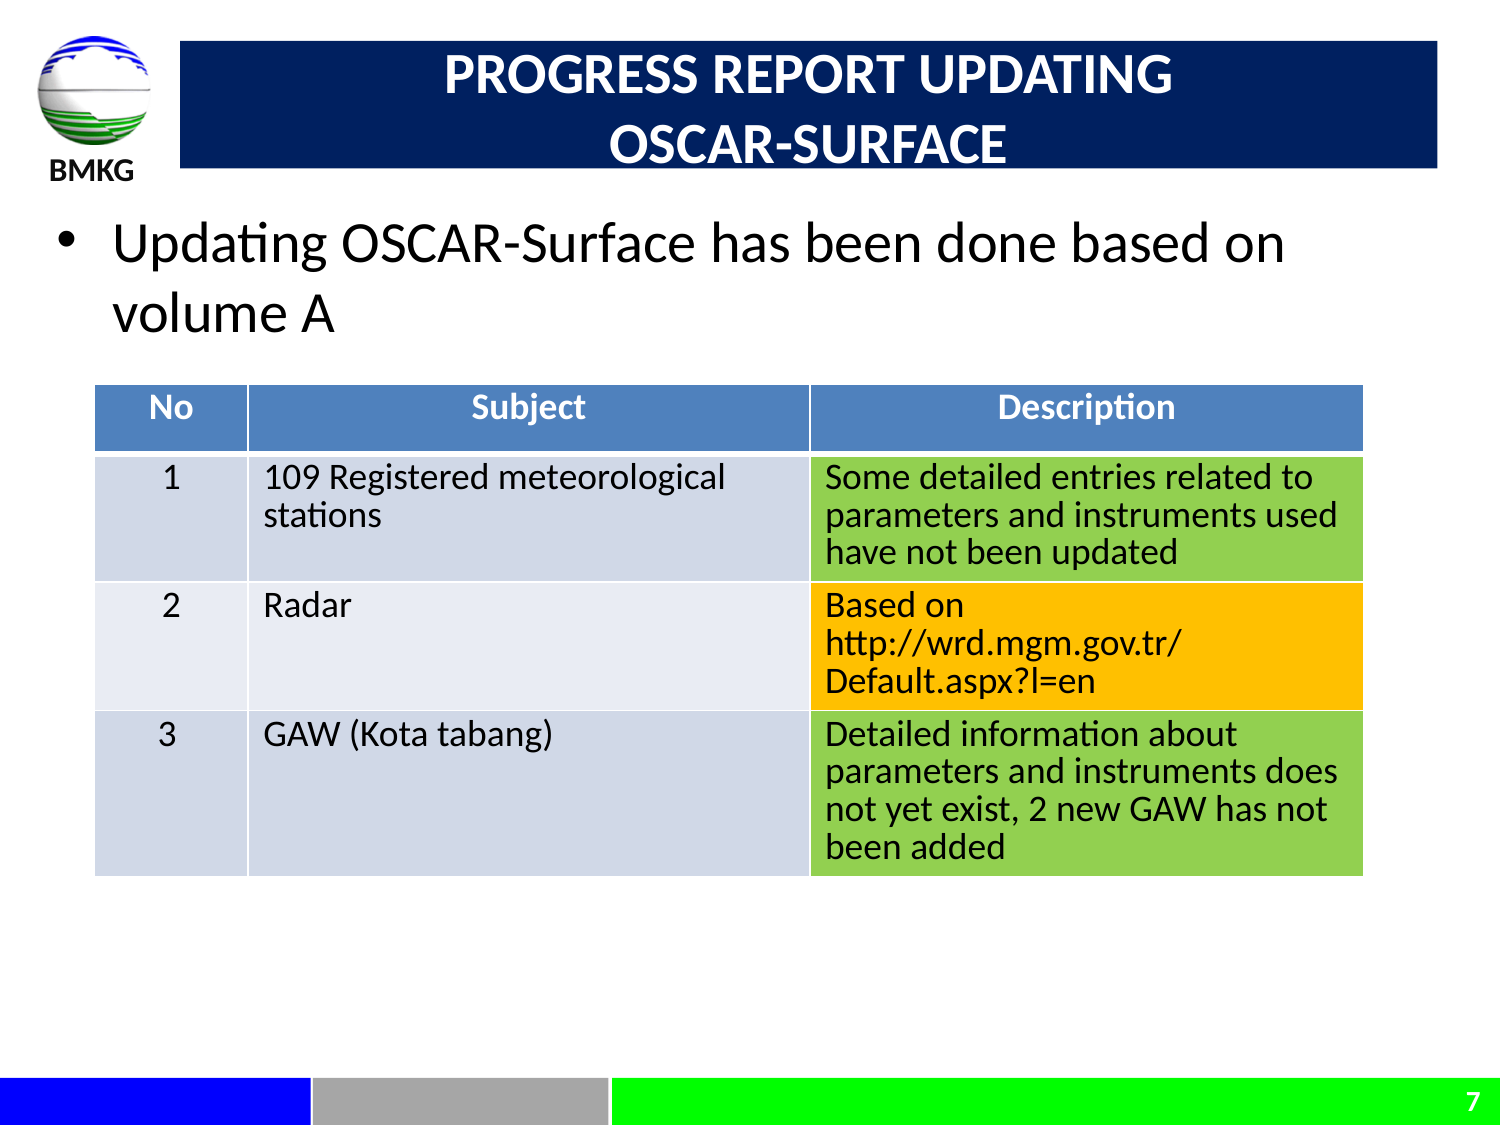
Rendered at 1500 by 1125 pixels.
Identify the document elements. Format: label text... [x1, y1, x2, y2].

table_cell 2 [95, 583, 247, 710]
table_header No [95, 385, 247, 451]
table_header Description [811, 385, 1363, 451]
table_cell Based on http://wrd.mgm.gov.tr/Default.aspx?l=en [811, 583, 1363, 710]
table_cell 3 [95, 711, 247, 876]
table_header Subject [249, 385, 809, 451]
table_cell Some detailed entries related to parameters and instruments used have not been updated [811, 457, 1363, 581]
table_cell 1 [95, 457, 247, 581]
table_cell GAW (Kota tabang) [249, 711, 809, 876]
table_cell Detailed information about parameters and instruments does not yet exist, 2 new GAW has not been added [811, 711, 1363, 876]
table_cell 109 Registered meteorological stations [249, 457, 809, 581]
picture [37, 36, 151, 145]
table_cell Radar [249, 583, 809, 710]
list Updating OSCAR-Surface has been done based on volume A [41, 196, 1459, 1017]
title Progress report Updating OSCAR-Surface [180, 40, 1438, 169]
